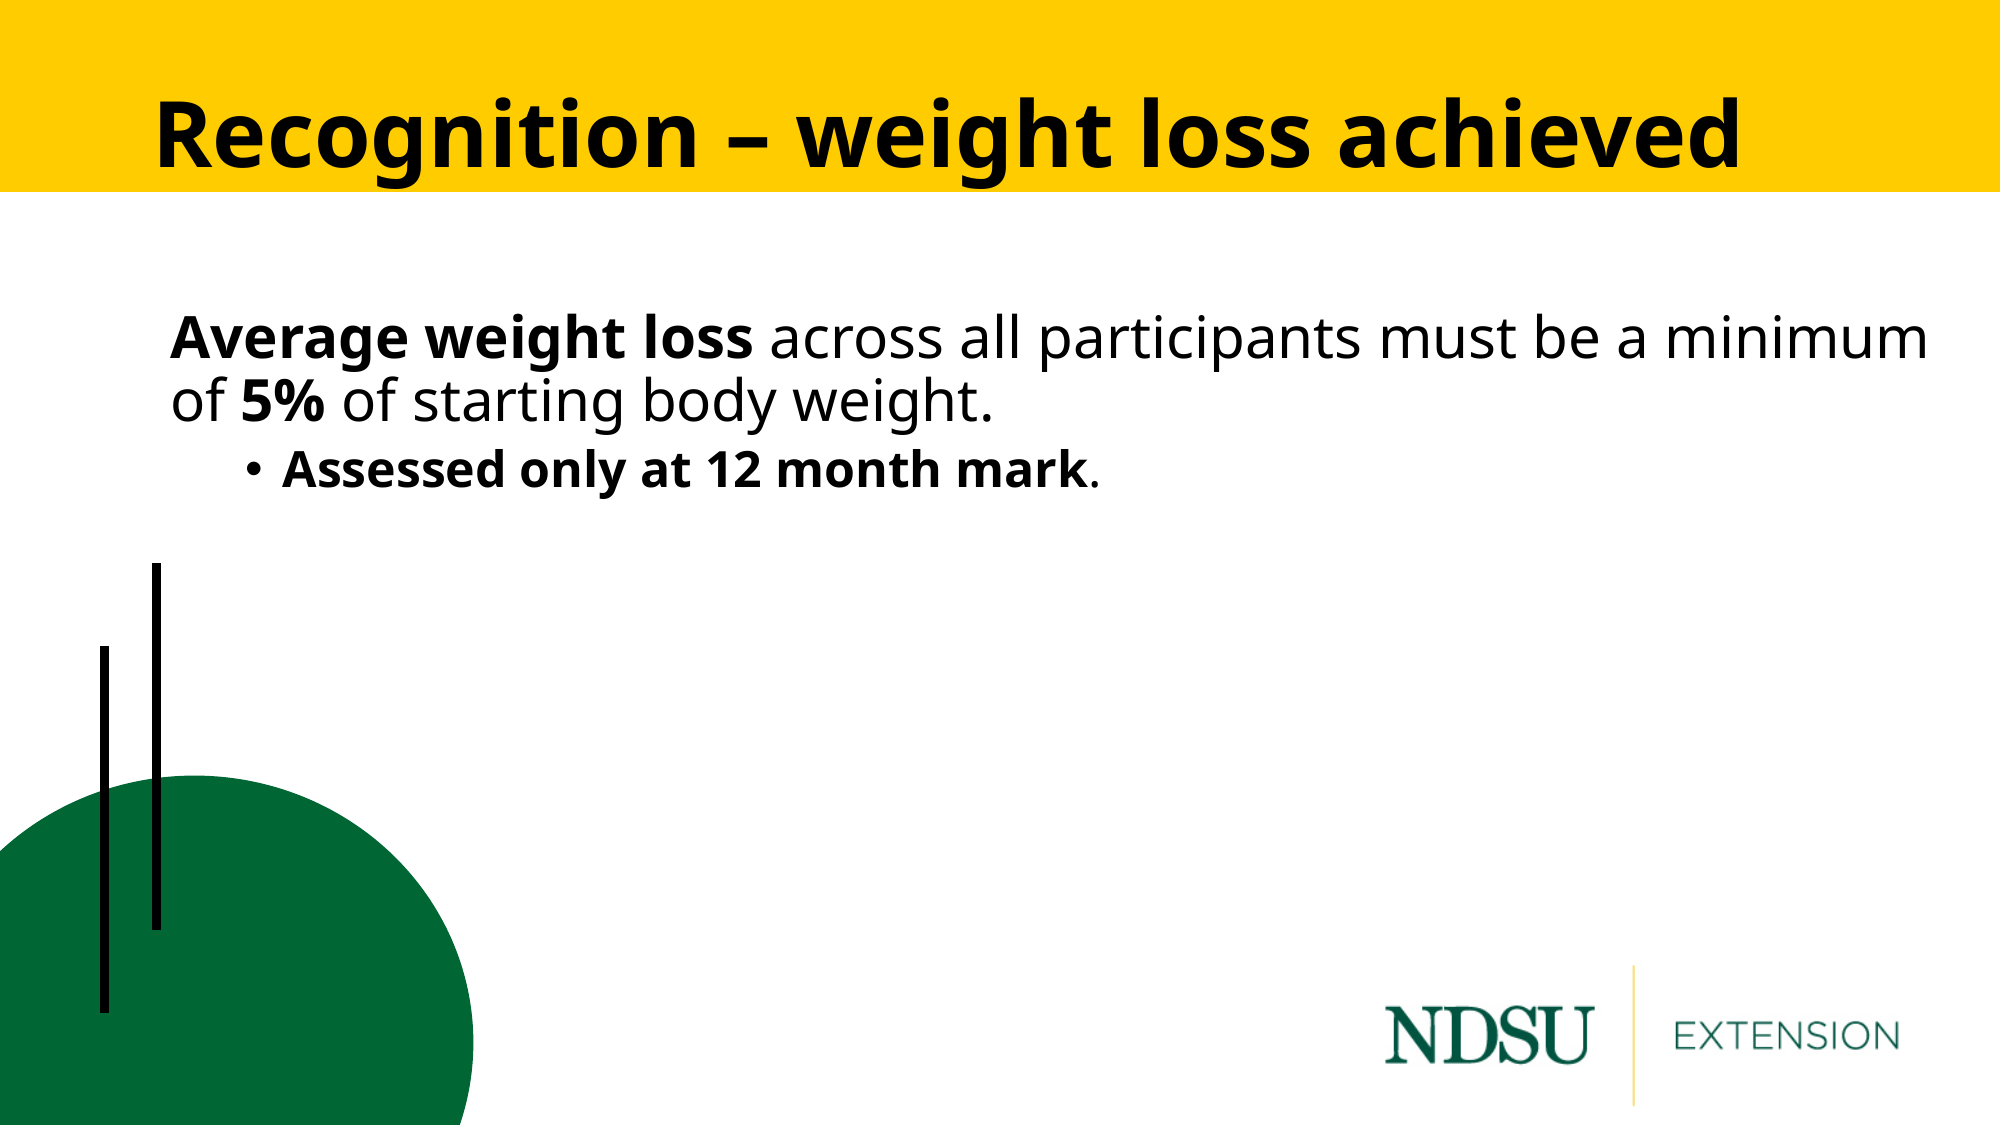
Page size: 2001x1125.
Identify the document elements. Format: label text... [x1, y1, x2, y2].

list Average weight loss across all participants must be a minimum of 5% of starting body weight. Assessed only at 12 month mark. [155, 300, 1956, 563]
text_box [0, 0, 2000, 193]
picture [1385, 963, 1900, 1108]
title Recognition – weight loss achieved [137, 28, 1863, 247]
